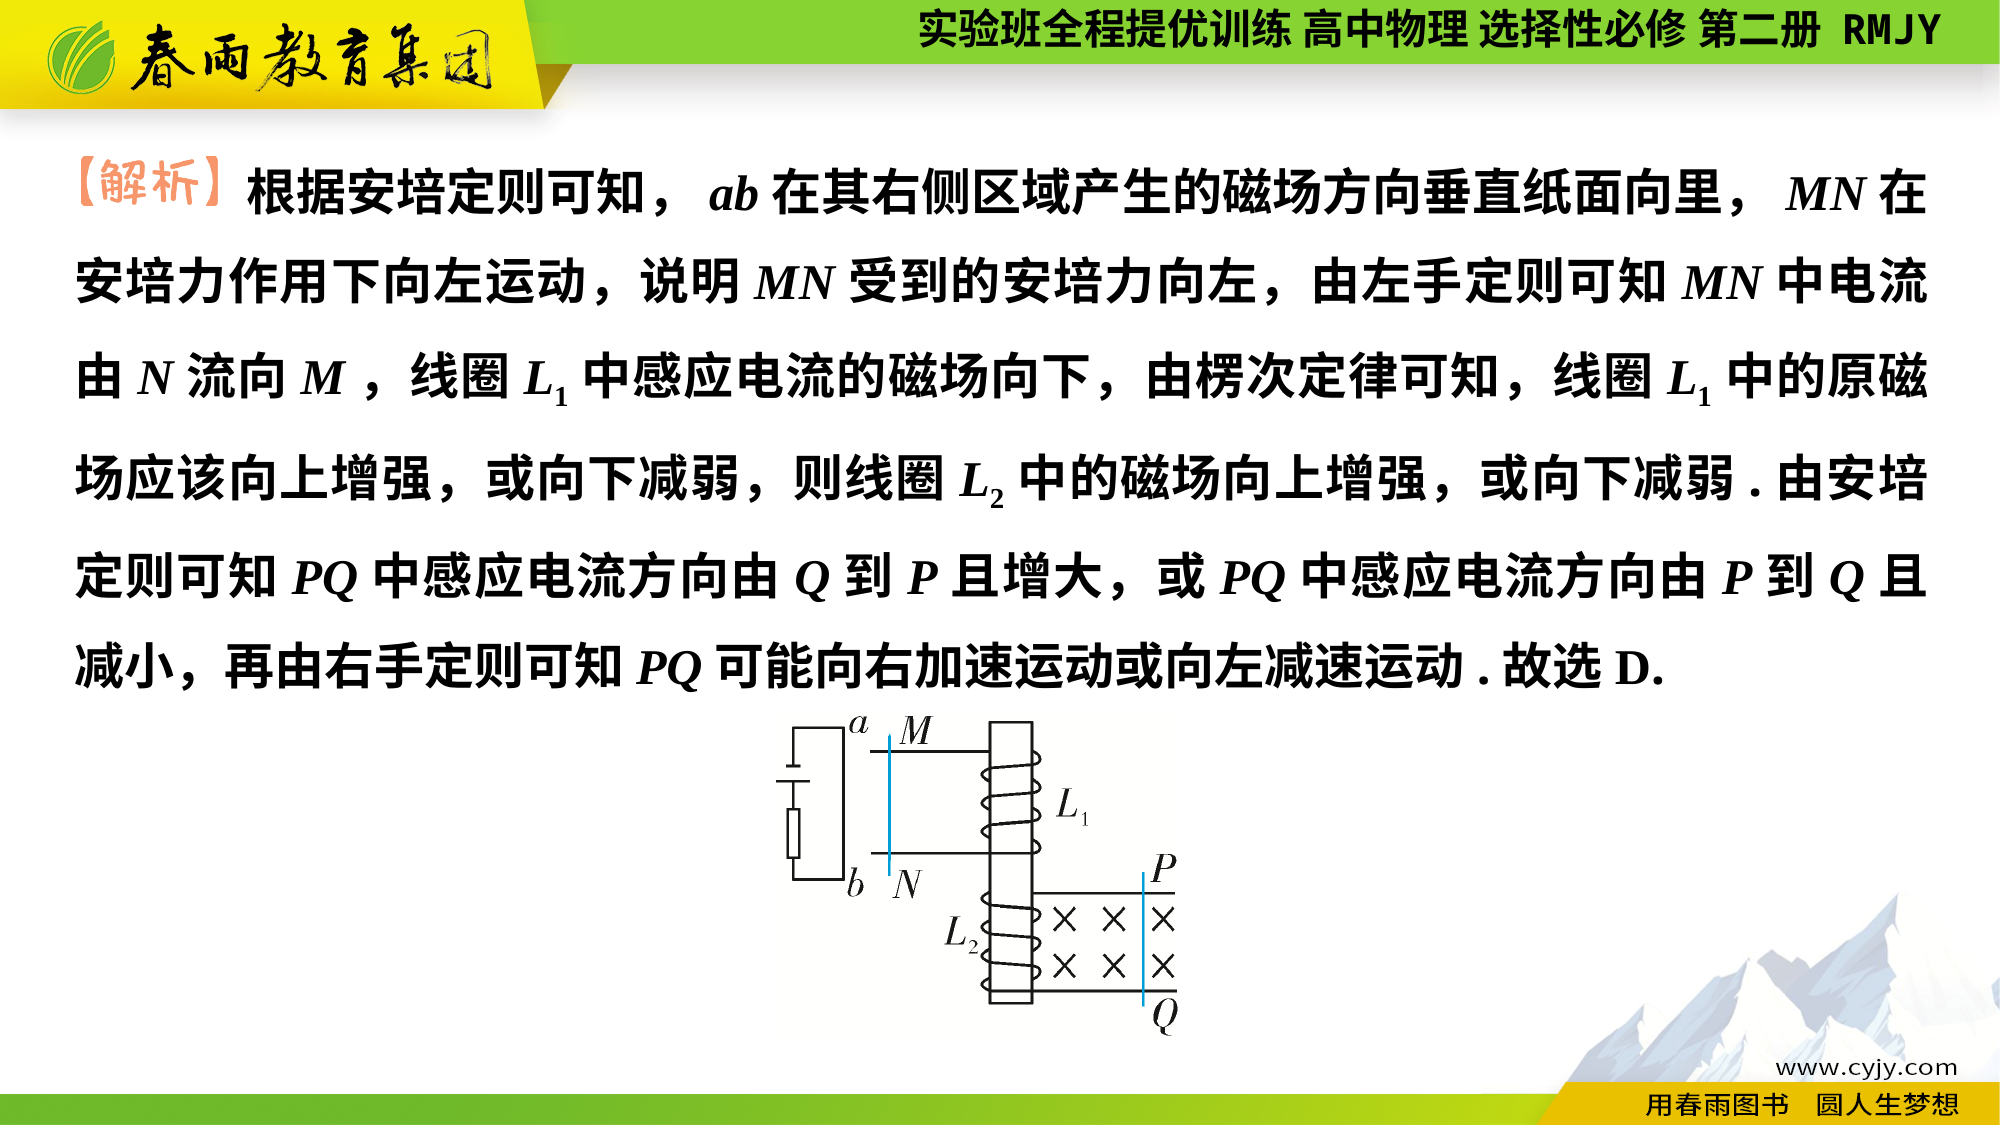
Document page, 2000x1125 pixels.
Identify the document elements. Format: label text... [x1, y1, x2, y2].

list 根据安培定则可知，ab在其右侧区域产生的磁场方向垂直纸面向里，MN在安培力作用下向左运动，说明MN受到的安培力向左，由左手定则可知MN中电流由N流向M，线圈L1中感应电流的磁场向下，由楞次定律可知，线圈L1中的原磁场应该向上增强，或向下减弱，则线圈L2中的磁场向上增强，或向下减弱.由安培定则可知PQ中感应电流方向由Q到P且增大，或PQ中感应电流方向由P到Q且减小，再由右手定则可知PQ可能向右加速运动或向左减速运动.故选D. [59, 122, 1944, 718]
picture [0, 0, 2000, 1125]
